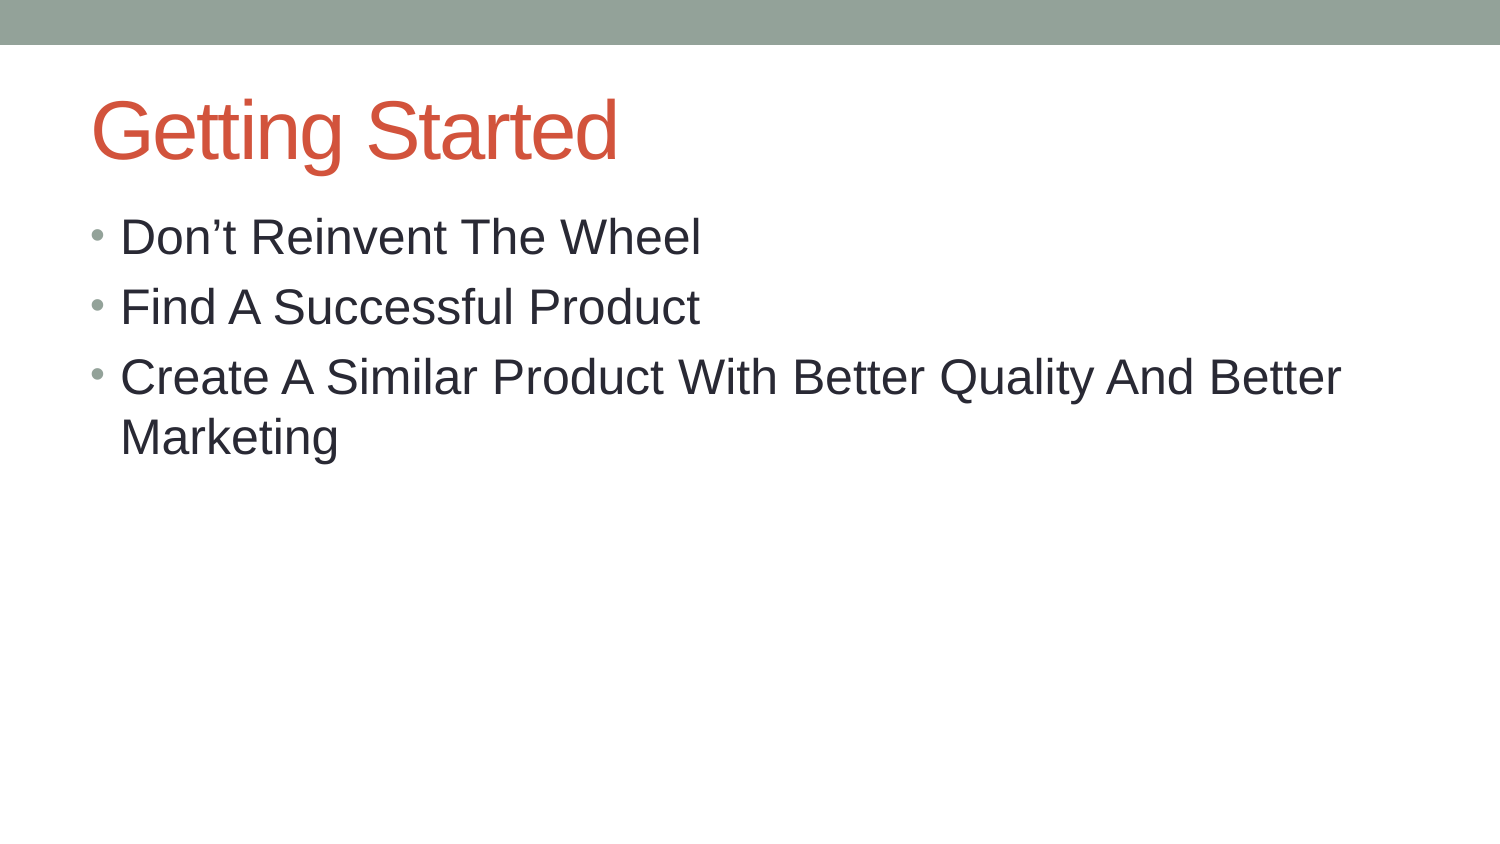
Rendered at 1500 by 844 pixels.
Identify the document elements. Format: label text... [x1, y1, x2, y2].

title Getting Started [75, 65, 1425, 188]
list Don’t Reinvent The Wheel Find A Successful Product Create A Similar Product With Better Quality And Better Marketing [75, 196, 1425, 797]
